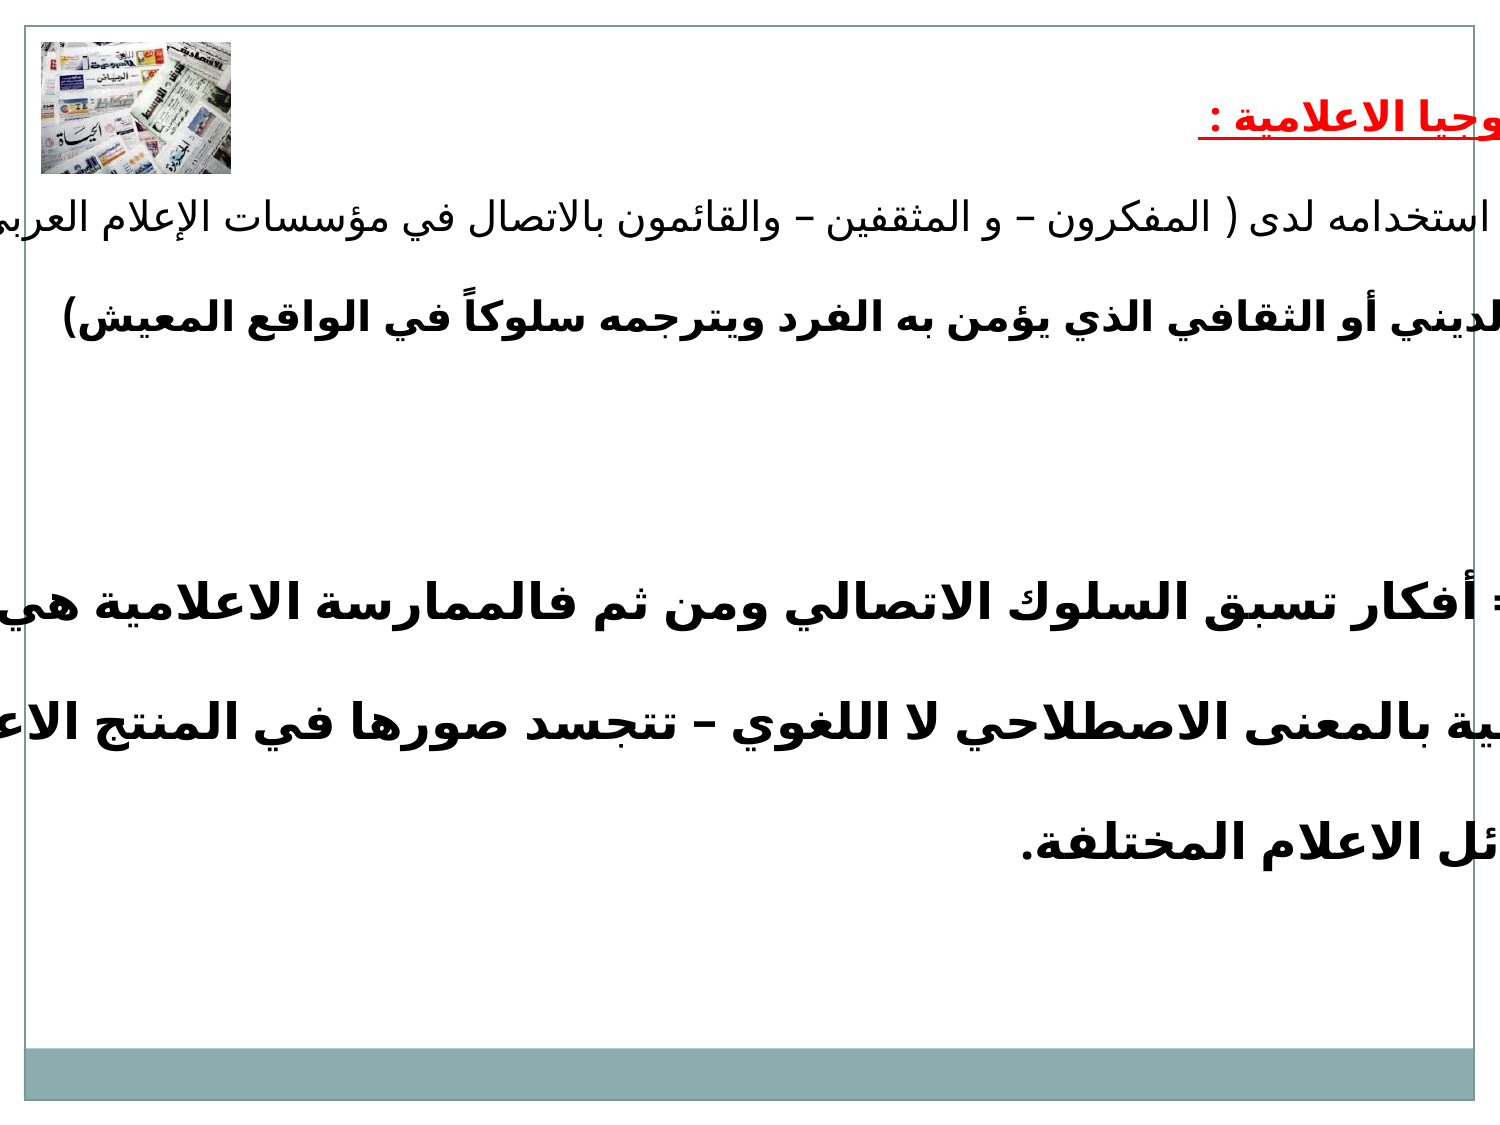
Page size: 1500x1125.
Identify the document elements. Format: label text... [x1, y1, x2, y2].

text_box 3- الأيديولوجيا الاعلامية : مصطلح يتم استخدامه لدى ( المفكرون – و المثقفين – والقائمون بالاتصال في مؤسسات الإعلام العربي ) (المعتقد الديني أو الثقافي الذي يؤمن به الفرد ويترجمه سلوكاً في الواقع المعيش) الإعلام رسالة رؤية الرؤية = أفكار تسبق السلوك الاتصالي ومن ثم فالممارسة الاعلامية هي نتاج رؤية ايديولوجية بالمعنى الاصطلاحي لا اللغوي – تتجسد صورها في المنتج الاعلامي عبر وسائل الاعلام المختلفة. [0, 81, 1500, 877]
picture [40, 42, 231, 174]
